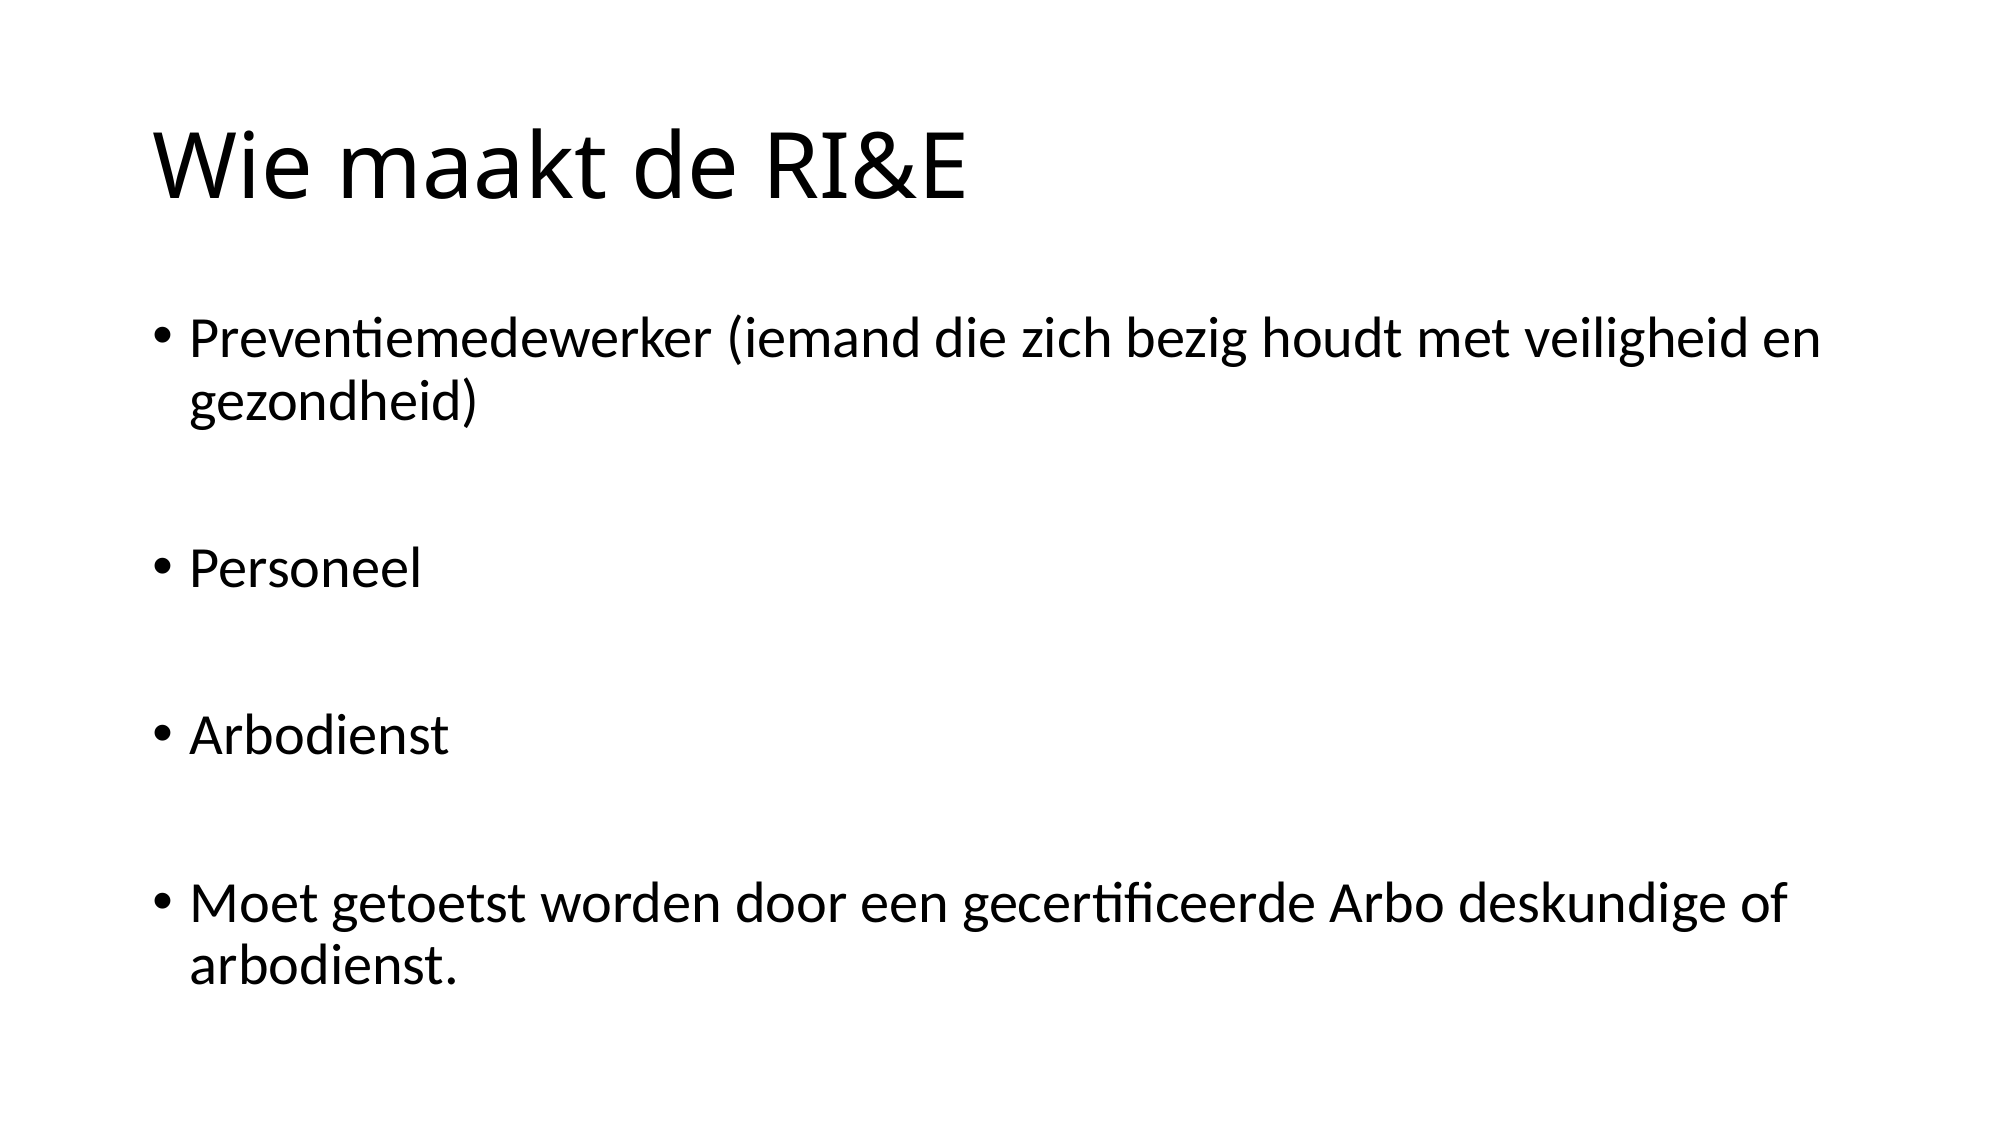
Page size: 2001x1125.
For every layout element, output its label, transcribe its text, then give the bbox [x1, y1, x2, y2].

list Preventiemedewerker (iemand die zich bezig houdt met veiligheid en gezondheid) Personeel Arbodienst Moet getoetst worden door een gecertificeerde Arbo deskundige of arbodienst. [137, 299, 1863, 1014]
title Wie maakt de RI&E [137, 59, 1863, 278]
